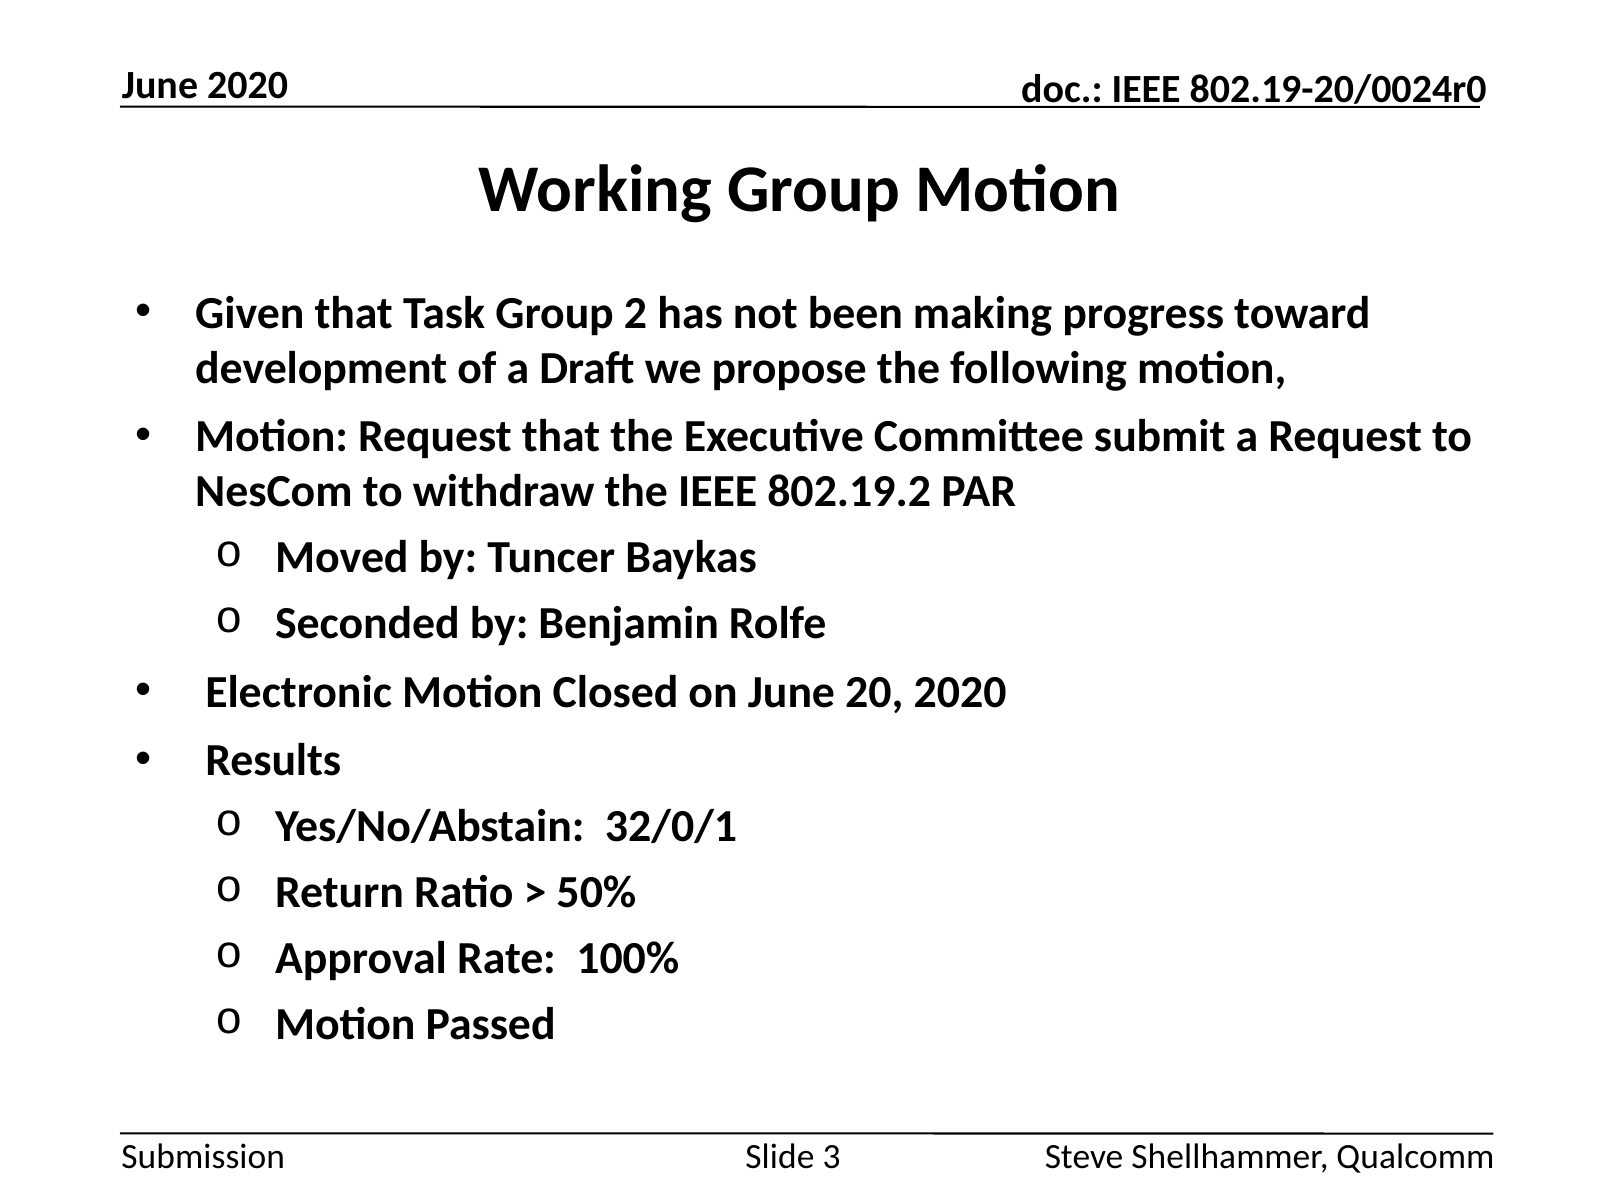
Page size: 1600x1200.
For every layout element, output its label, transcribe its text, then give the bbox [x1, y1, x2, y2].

list Given that Task Group 2 has not been making progress toward development of a Draft we propose the following motion, Motion: Request that the Executive Committee submit a Request to NesCom to withdraw the IEEE 802.19.2 PAR Moved by: Tuncer Baykas Seconded by: Benjamin Rolfe Electronic Motion Closed on June 20, 2020 Results Yes/No/Abstain: 32/0/1 Return Ratio > 50% Approval Rate: 100% Motion Passed [119, 274, 1513, 1081]
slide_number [121, 58, 451, 107]
footer Steve Shellhammer, Qualcomm [937, 1132, 1495, 1174]
slide_number Slide 3 [733, 1132, 854, 1197]
title Working Group Motion [119, 119, 1480, 251]
